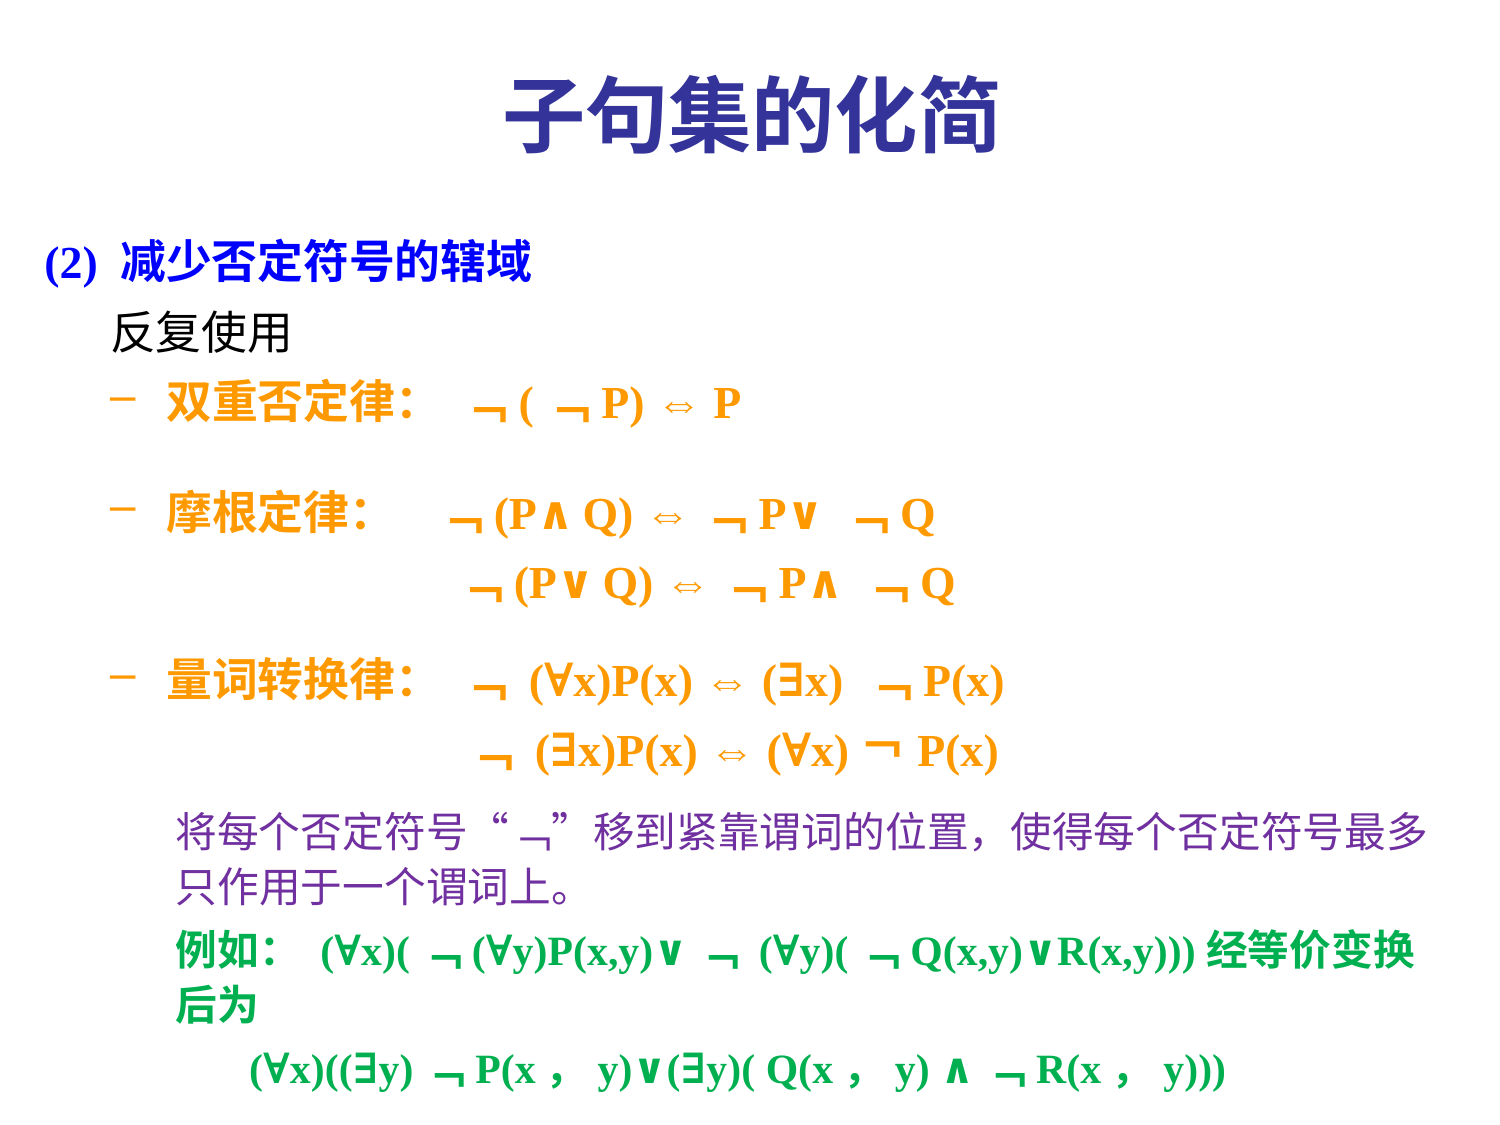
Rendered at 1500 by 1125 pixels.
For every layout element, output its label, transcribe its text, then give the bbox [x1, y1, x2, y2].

title 子句集的化简 [76, 42, 1427, 185]
list (2) 减少否定符号的辖域 反复使用 双重否定律： ﹁(﹁P) ⇔ P 摩根定律： ﹁(P∧Q) ⇔﹁P∨﹁Q ﹁(P∨Q) ⇔﹁P∧﹁Q 量词转换律： ﹁ (∀x)P(x) ⇔ (∃x) ﹁P(x) ﹁ (∃x)P(x) ⇔ (∀x)￢P(x) 将每个否定符号“﹁”移到紧靠谓词的位置，使得每个否定符号最多只作用于一个谓词上。 例如： (∀x)(﹁(∀y)P(x,y)∨﹁ (∀y)(﹁Q(x,y)∨R(x,y)))经等价变换后为 (∀x)((∃y)﹁P(x，y)∨(∃y)( Q(x，y) ∧﹁R(x，y))) [29, 231, 1471, 1094]
